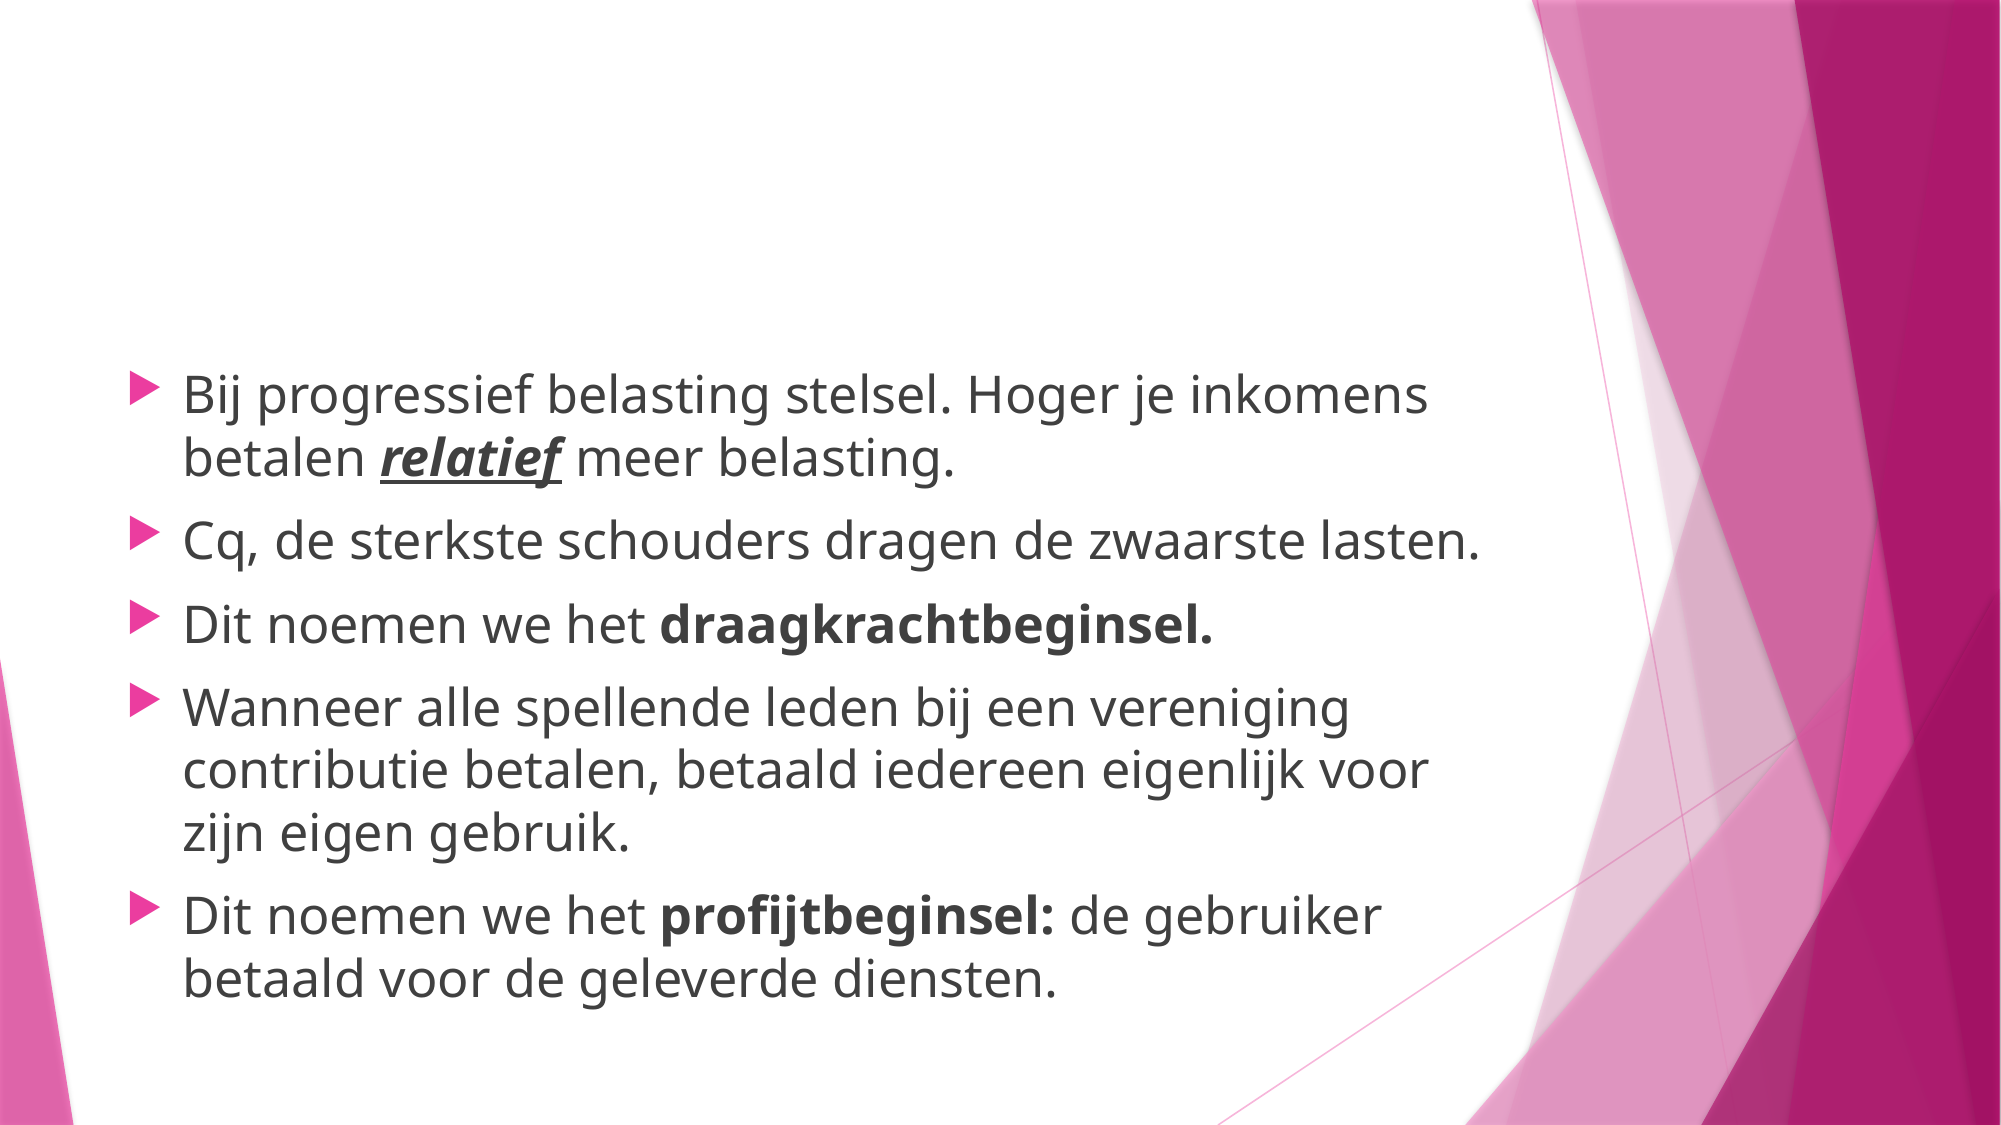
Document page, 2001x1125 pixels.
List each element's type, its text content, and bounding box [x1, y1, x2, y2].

list Bij progressief belasting stelsel. Hoger je inkomens betalen relatief meer belasting. Cq, de sterkste schouders dragen de zwaarste lasten. Dit noemen we het draagkrachtbeginsel. Wanneer alle spellende leden bij een vereniging contributie betalen, betaald iedereen eigenlijk voor zijn eigen gebruik. Dit noemen we het profijtbeginsel: de gebruiker betaald voor de geleverde diensten. [111, 354, 1522, 992]
